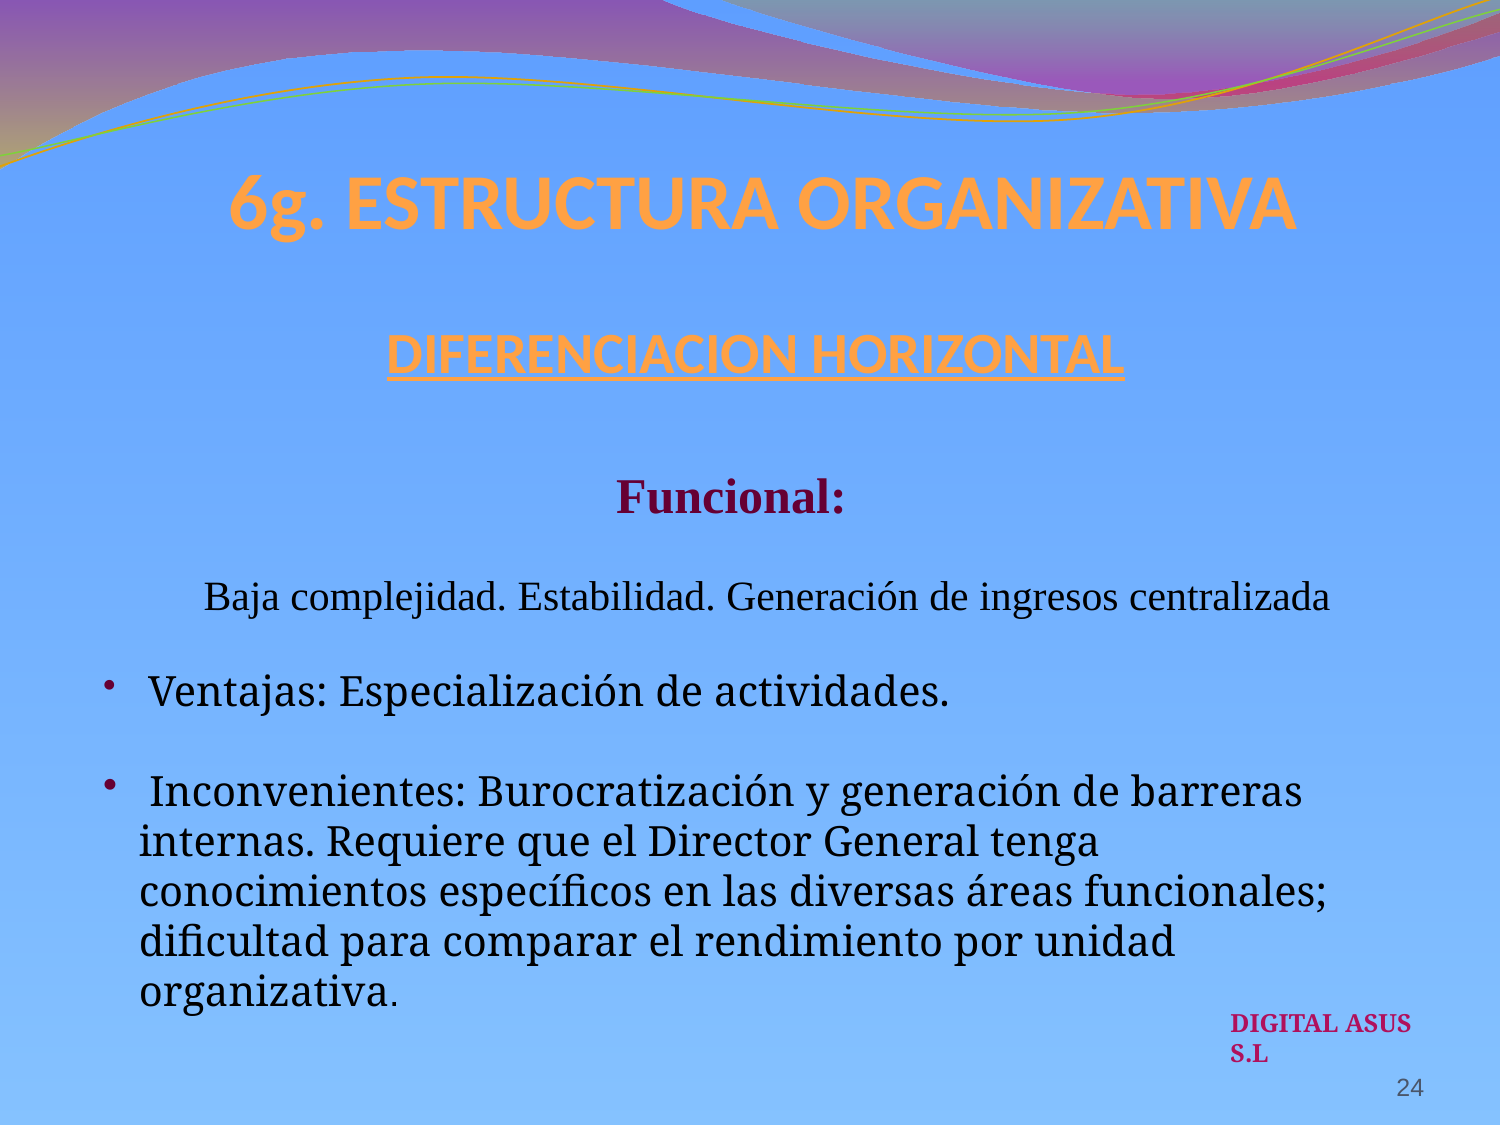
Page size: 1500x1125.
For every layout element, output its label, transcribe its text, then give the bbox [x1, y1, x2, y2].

text_box 6g. ESTRUCTURA ORGANIZATIVA [88, 137, 1439, 246]
text_box Ventajas: Especialización de actividades. Inconvenientes: Burocratización y generación de barreras internas. Requiere que el Director General tenga conocimientos específicos en las diversas áreas funcionales; dificultad para comparar el rendimiento por unidad organizativa. [88, 657, 1388, 1067]
text_box Funcional: Baja complejidad. Estabilidad. Generación de ingresos centralizada [38, 456, 1347, 676]
slide_number 24 [1074, 1023, 1425, 1102]
text_box Flexibilidad: [704, 13, 773, 18]
text_box DIFERENCIACION HORIZONTAL [253, 302, 1258, 386]
text_box DIGITAL ASUS S.L [1230, 1019, 1453, 1068]
